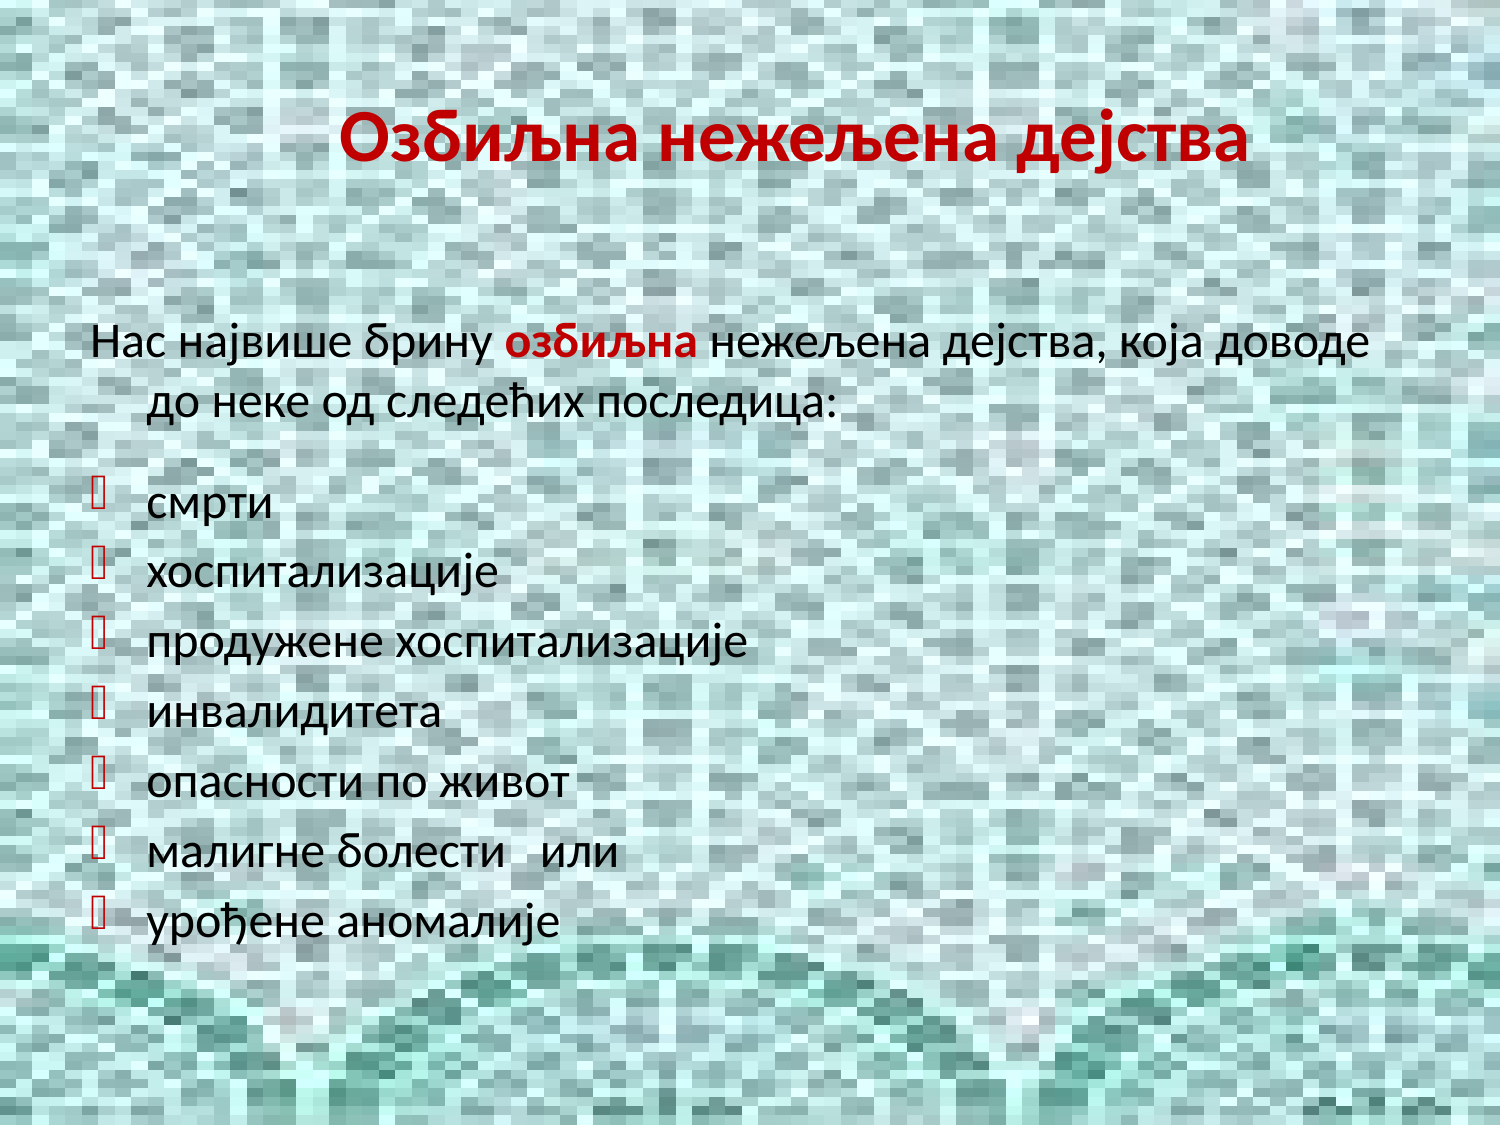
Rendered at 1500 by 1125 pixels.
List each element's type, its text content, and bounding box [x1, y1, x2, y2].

picture [0, 0, 1500, 1125]
title Озбиљна нежељена дејства [62, 50, 1413, 213]
list Нас највише брину озбиљна нежељена дејства, која доводе до неке од следећих последица: смрти хоспитализације продужене хоспитализације инвалидитета опасности по живот малигне болести или урођене аномалије [75, 262, 1425, 1005]
